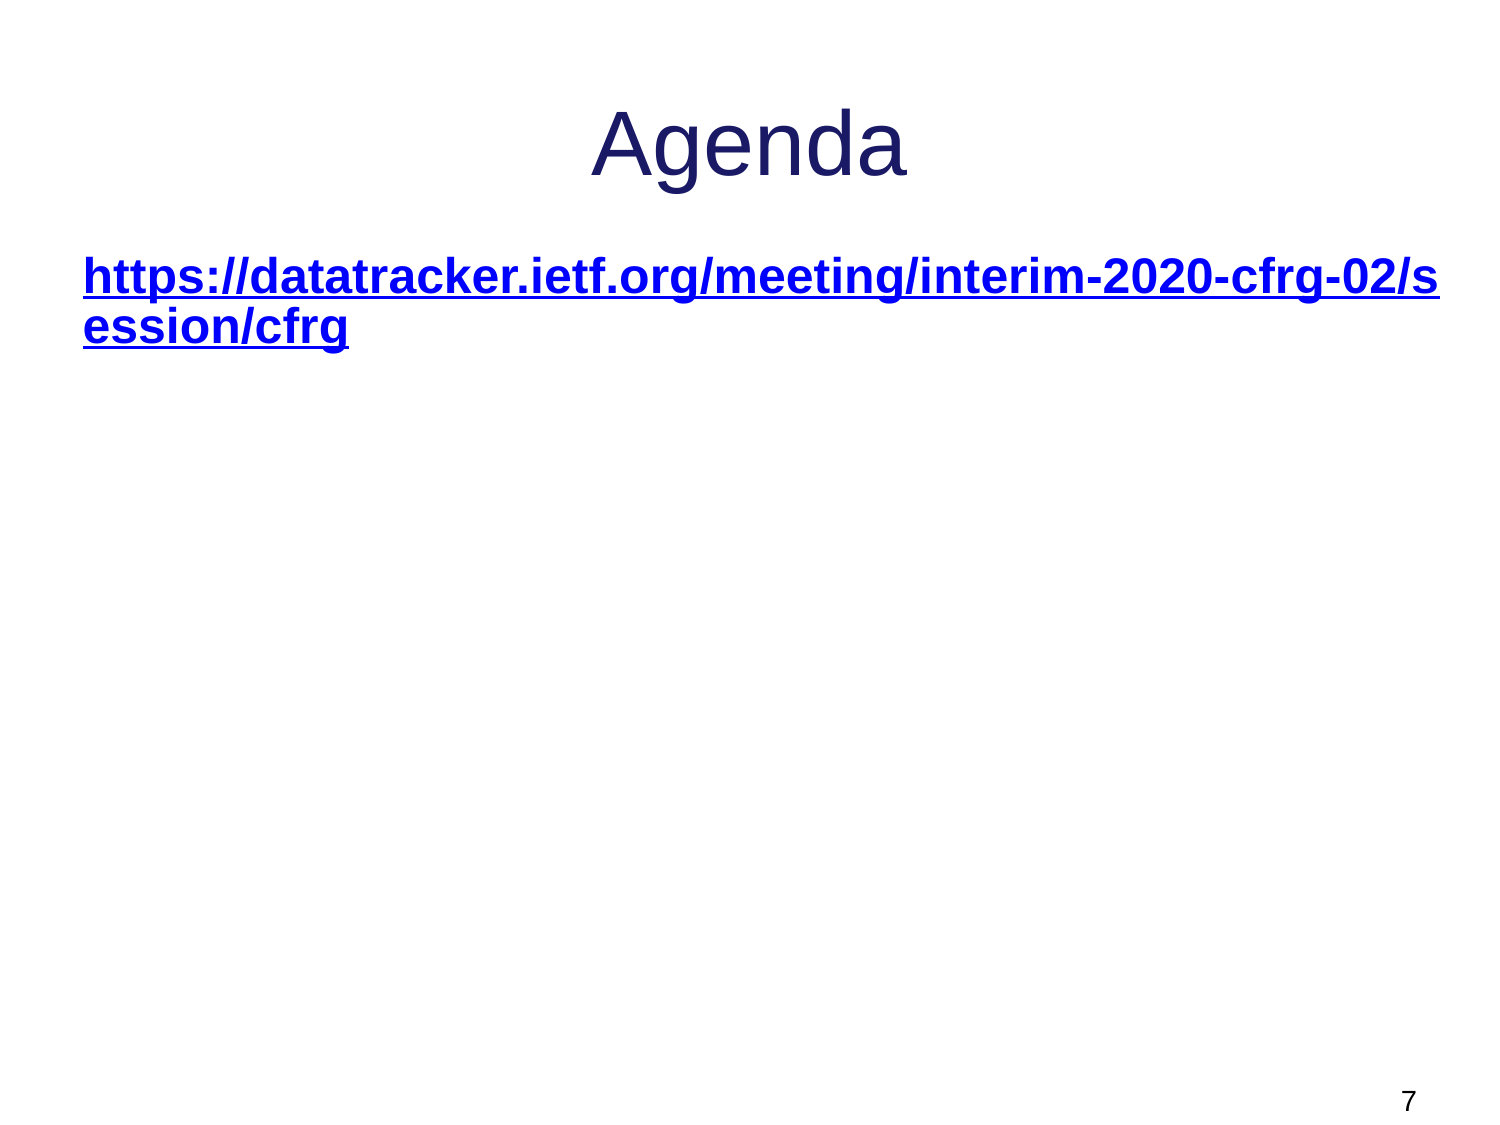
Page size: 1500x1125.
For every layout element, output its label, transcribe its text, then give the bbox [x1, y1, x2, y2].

list https://datatracker.ietf.org/meeting/interim-2020-cfrg-02/session/cfrg [74, 234, 1465, 1058]
title Agenda [74, 41, 1426, 234]
slide_number 7 [1074, 1074, 1426, 1124]
